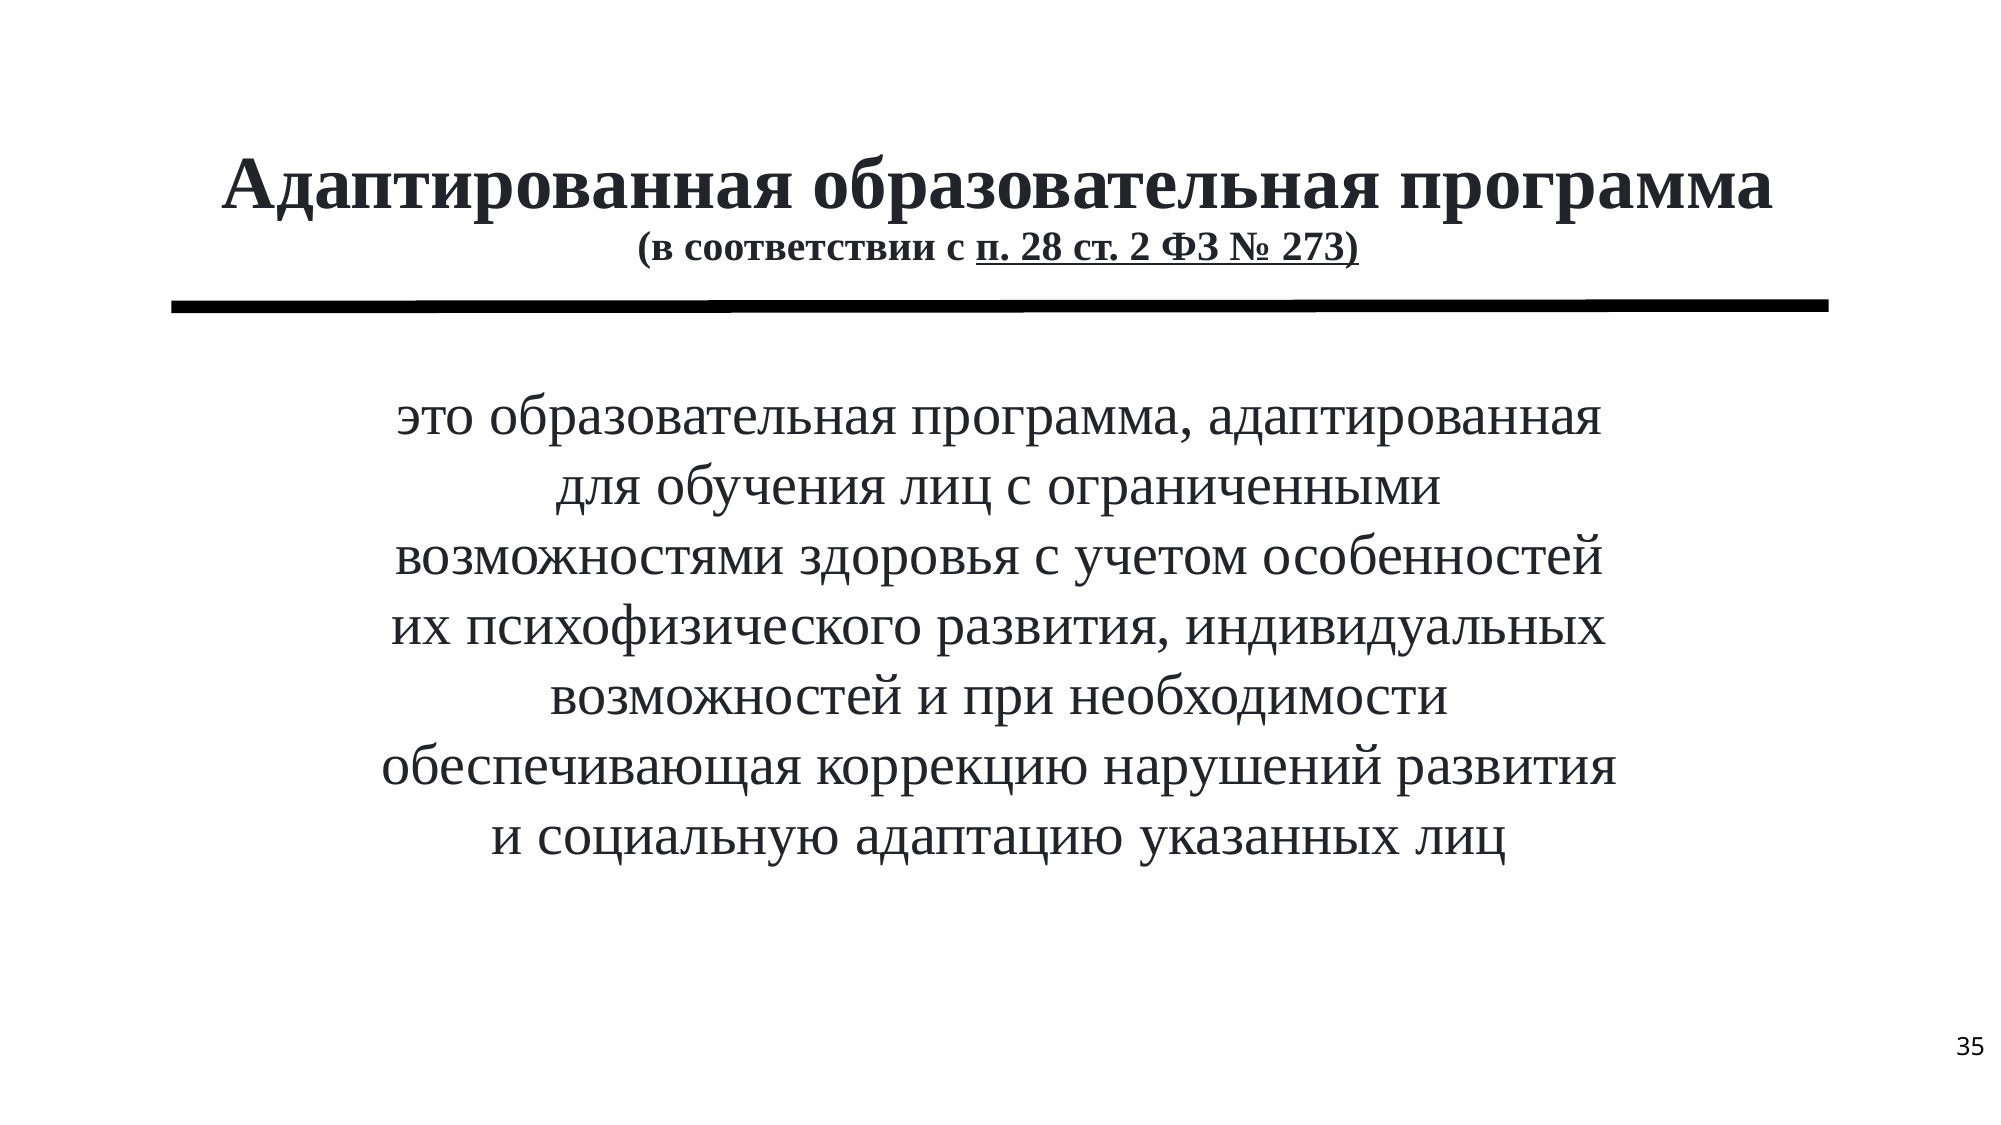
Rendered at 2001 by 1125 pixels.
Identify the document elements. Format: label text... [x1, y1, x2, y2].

text_box это образовательная программа, адаптированная для обучения лиц с ограниченными возможностями здоровья с учетом особенностей их психофизического развития, индивидуальных возможностей и при необходимости обеспечивающая коррекцию нарушений развития и социальную адаптацию указанных лиц [353, 369, 1646, 874]
title Адаптированная образовательная программа (в соответствии с п. 28 ст. 2 ФЗ № 273) [168, 79, 1828, 270]
slide_number 35 [1932, 1032, 2000, 1063]
